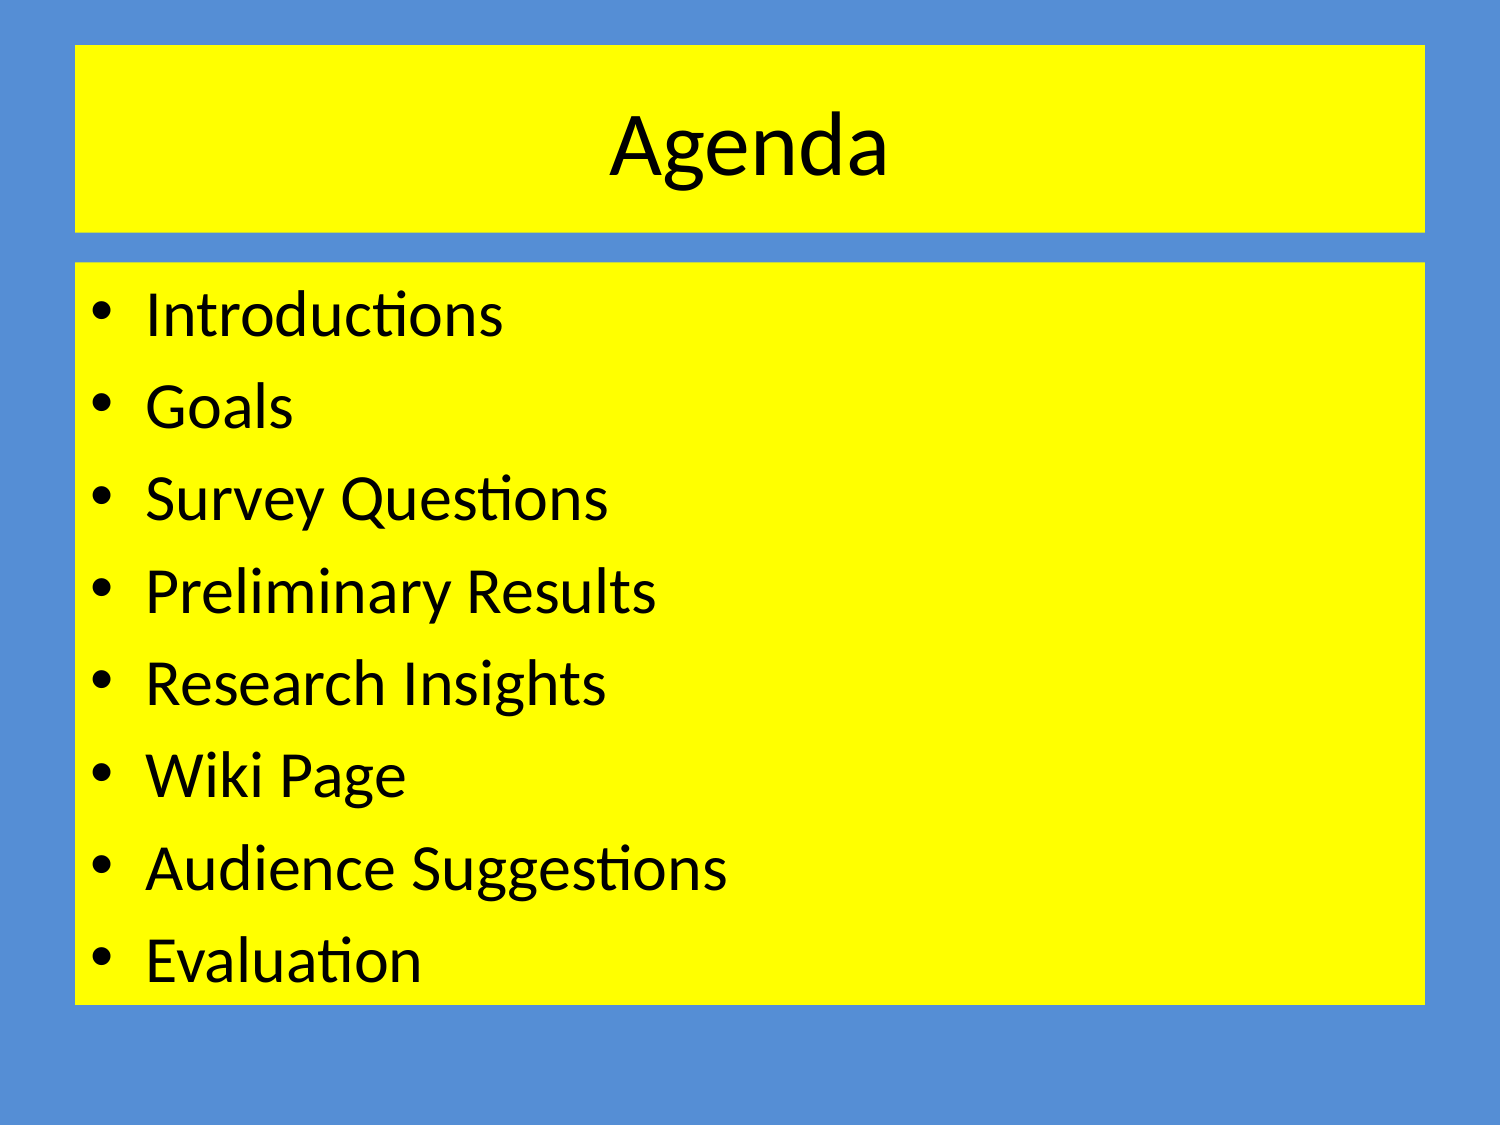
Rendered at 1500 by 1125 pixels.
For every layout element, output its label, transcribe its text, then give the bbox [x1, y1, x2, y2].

title Agenda [75, 45, 1425, 233]
list Introductions Goals Survey Questions Preliminary Results Research Insights Wiki Page Audience Suggestions Evaluation [75, 262, 1425, 1005]
